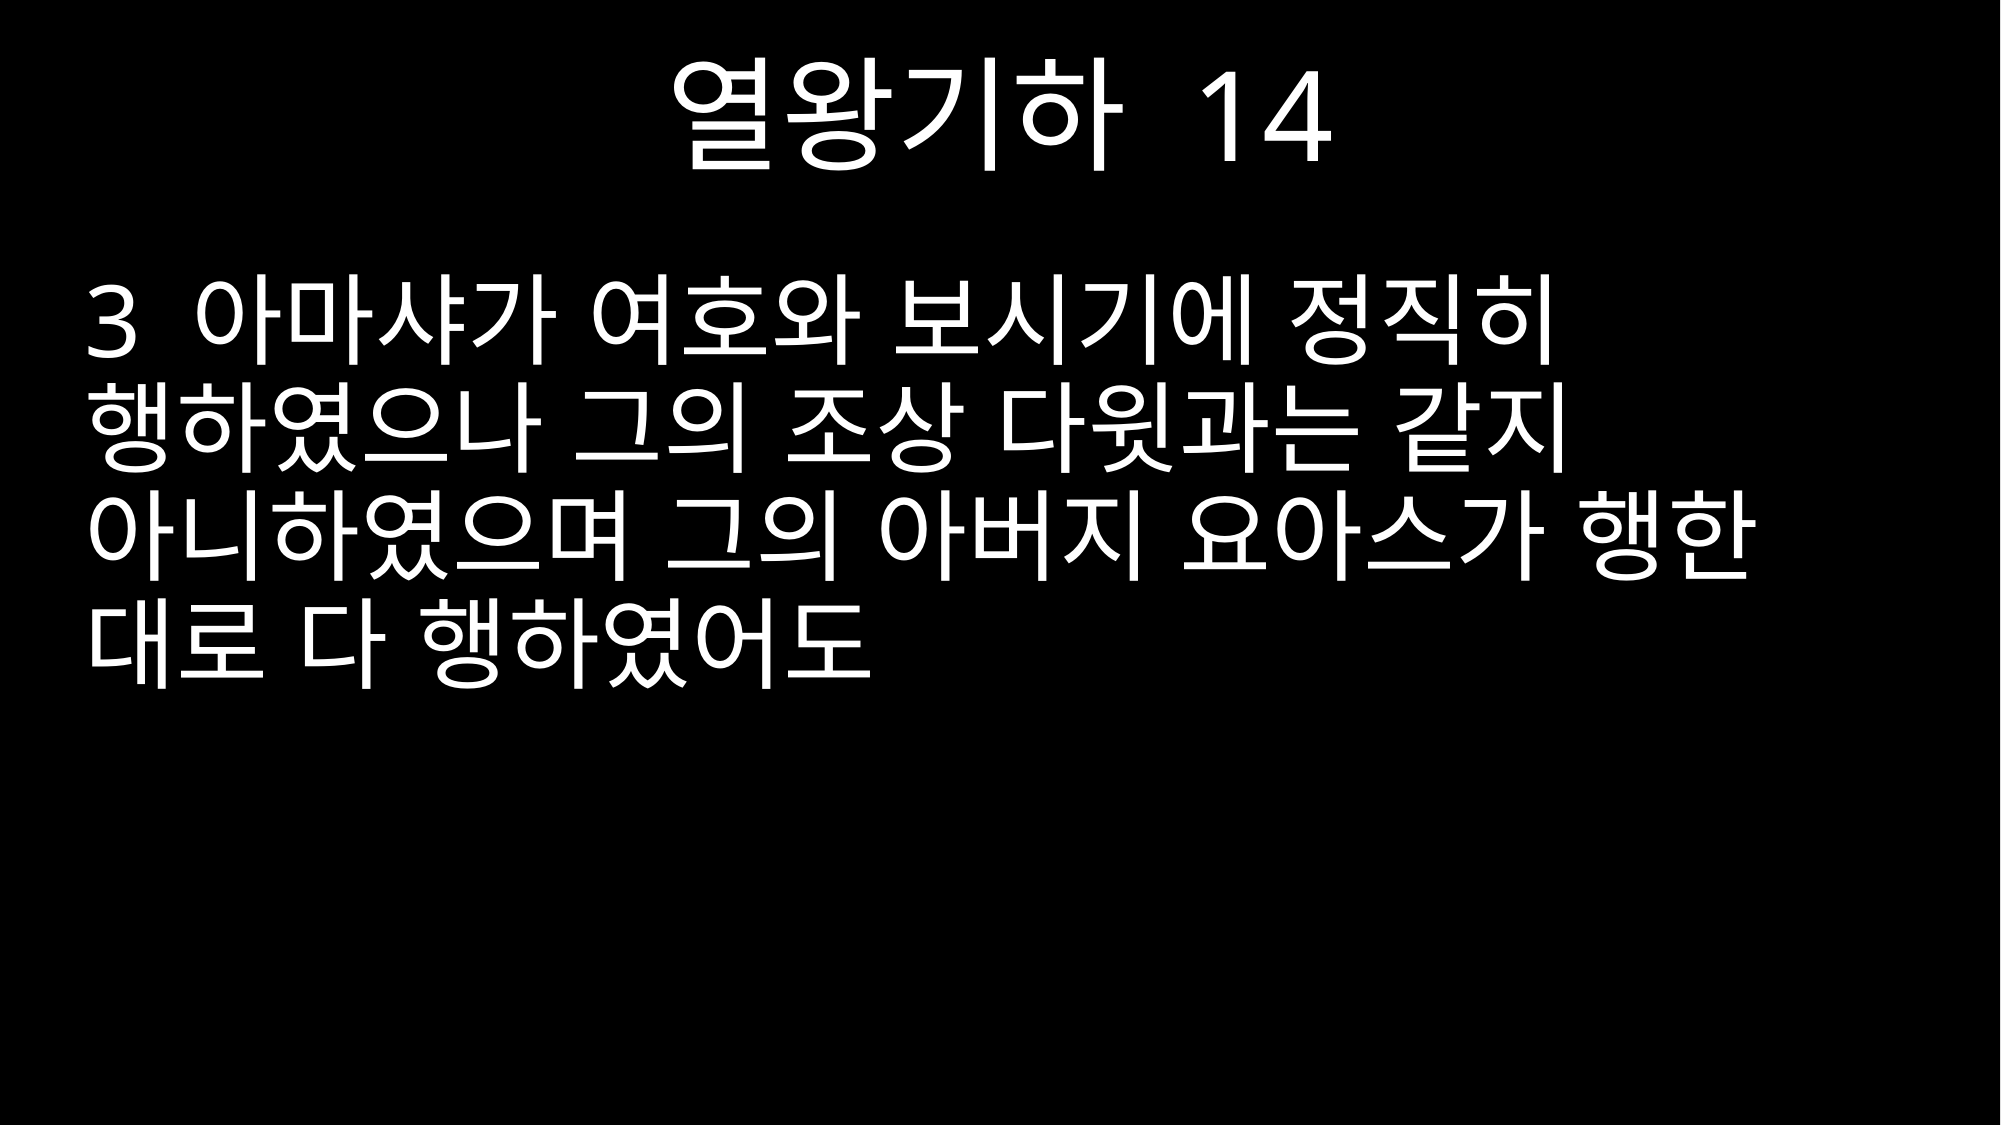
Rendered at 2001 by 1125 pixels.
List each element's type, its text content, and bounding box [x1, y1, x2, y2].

footer 열왕기하 14 [0, 32, 2000, 192]
picture [0, 0, 2001, 1125]
list 3 아마샤가 여호와 보시기에 정직히 행하였으나 그의 조상 다윗과는 같지 아니하였으며 그의 아버지 요아스가 행한 대로 다 행하였어도 [69, 263, 1953, 423]
